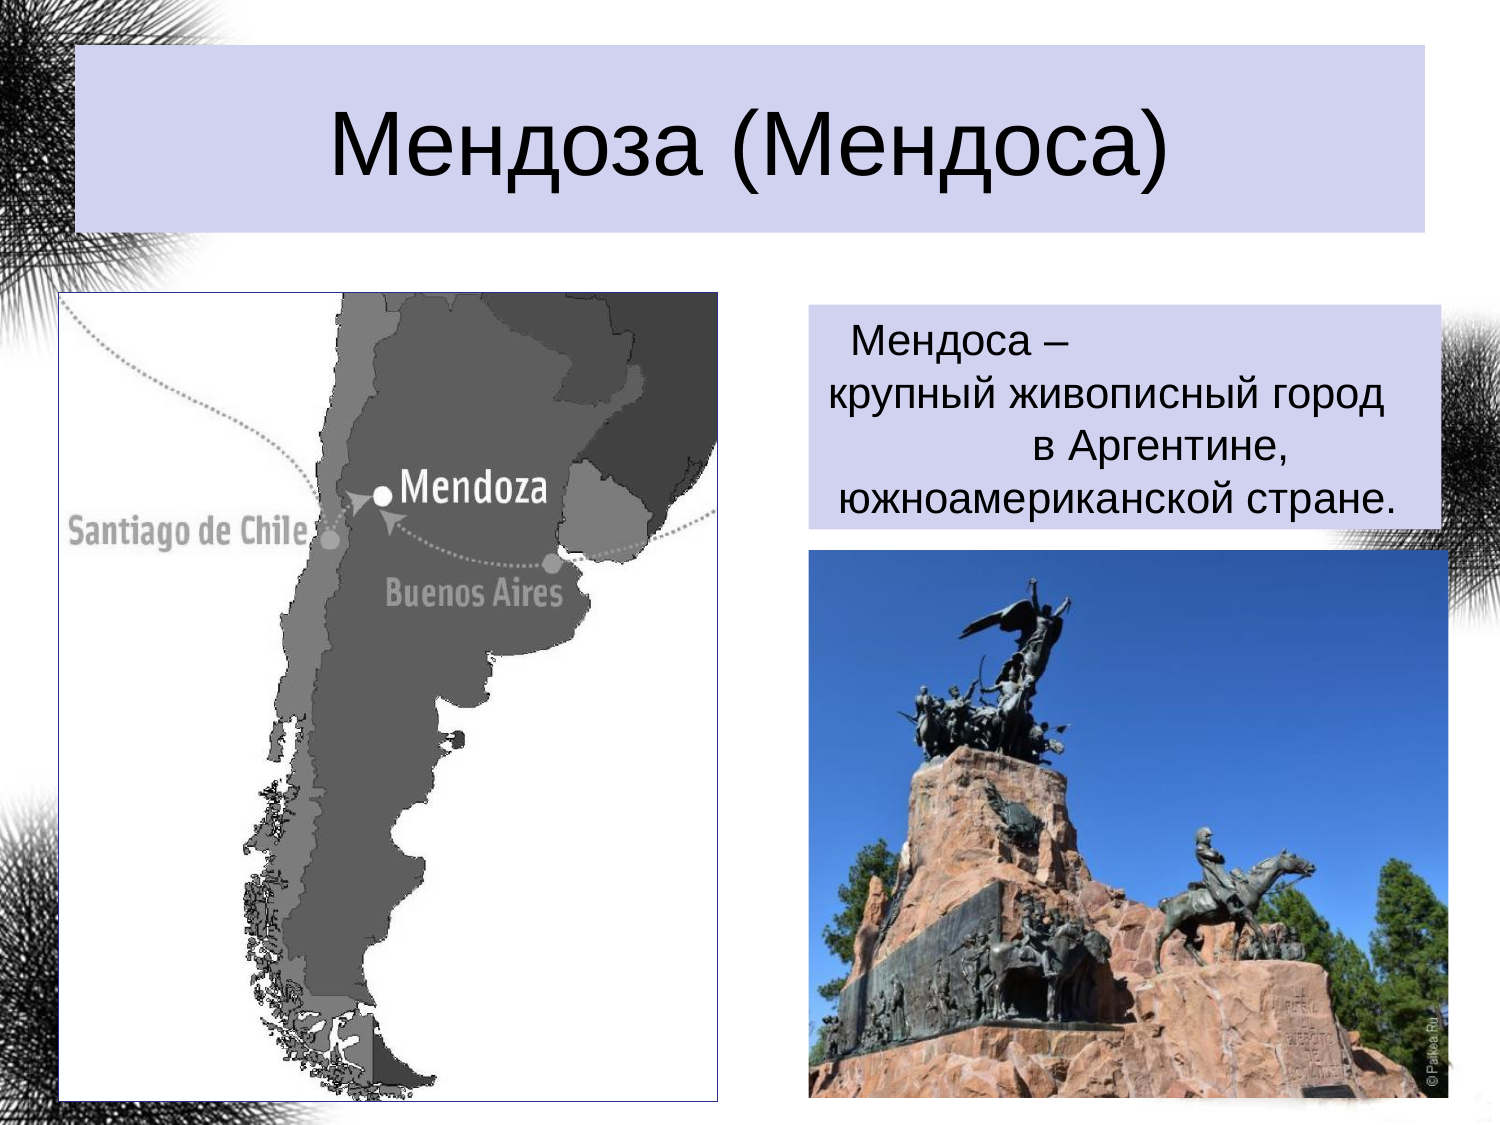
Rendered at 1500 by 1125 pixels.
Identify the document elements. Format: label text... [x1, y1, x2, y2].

text_box Мендоса – крупный живописный город в Аргентине, южноамериканской стране. [808, 304, 1442, 530]
title Мендоза (Мендоса) [75, 45, 1425, 233]
picture [0, 0, 1500, 1125]
